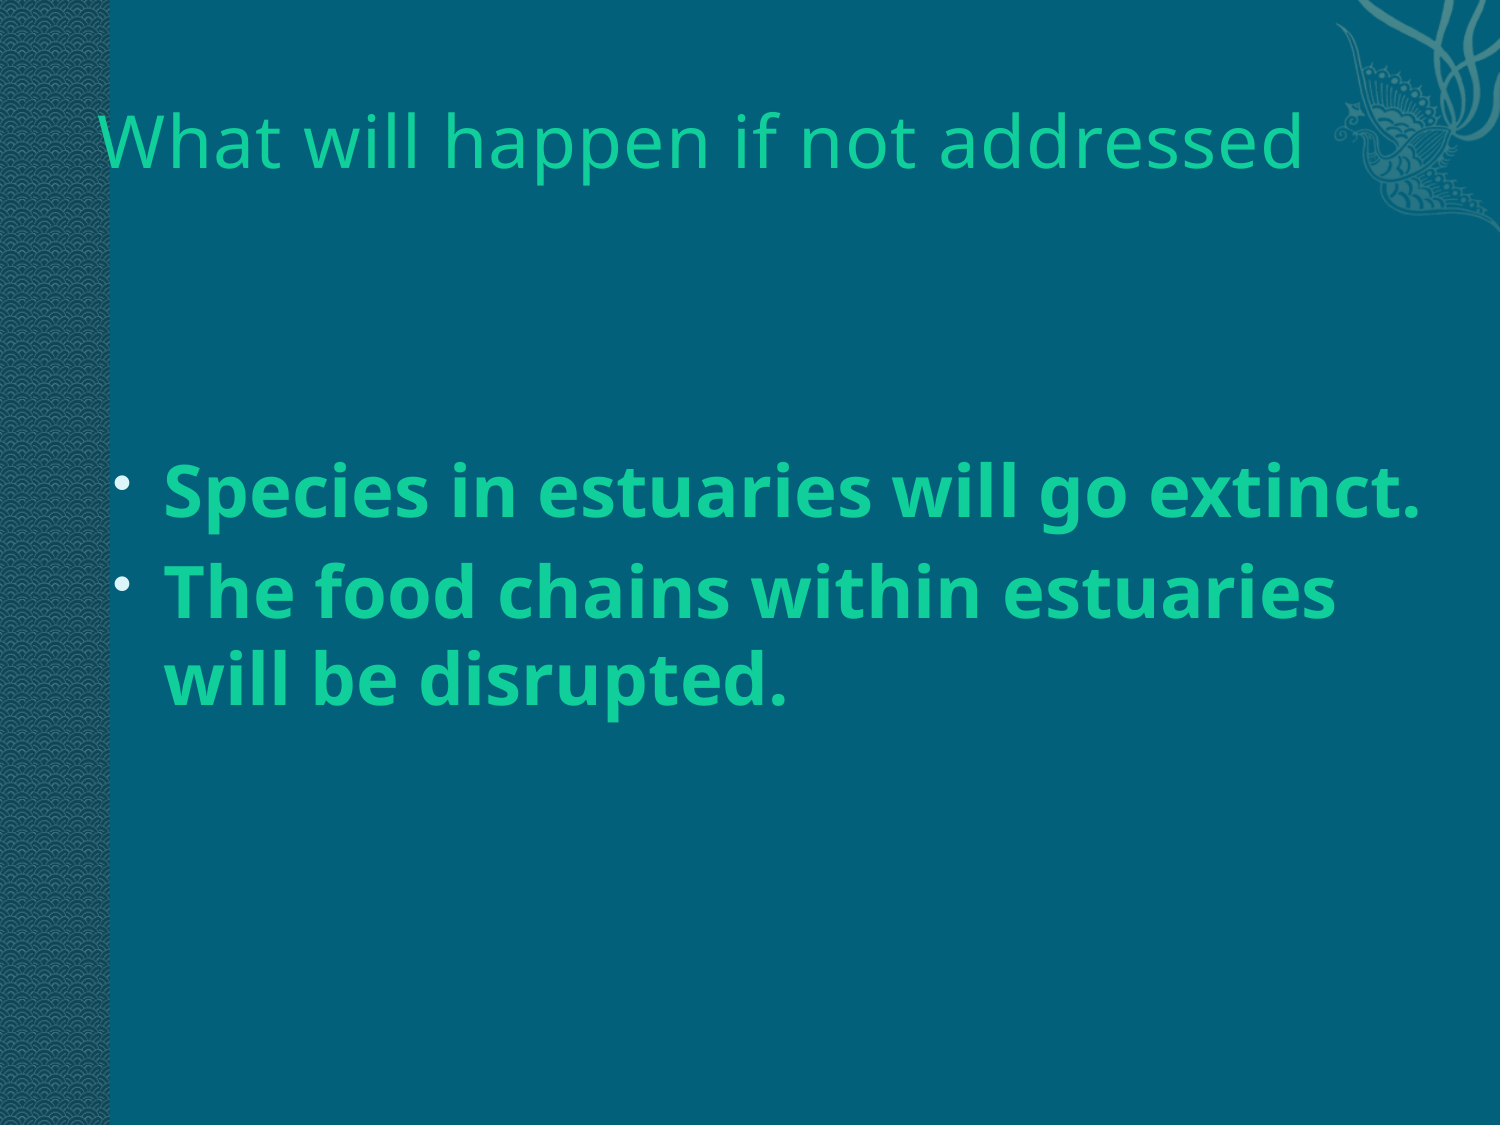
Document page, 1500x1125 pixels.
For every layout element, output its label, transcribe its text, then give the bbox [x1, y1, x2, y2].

title What will happen if not addressed [75, 45, 1351, 233]
picture [0, 0, 109, 1125]
list Species in estuaries will go extinct. The food chains within estuaries will be disrupted. [99, 437, 1450, 800]
